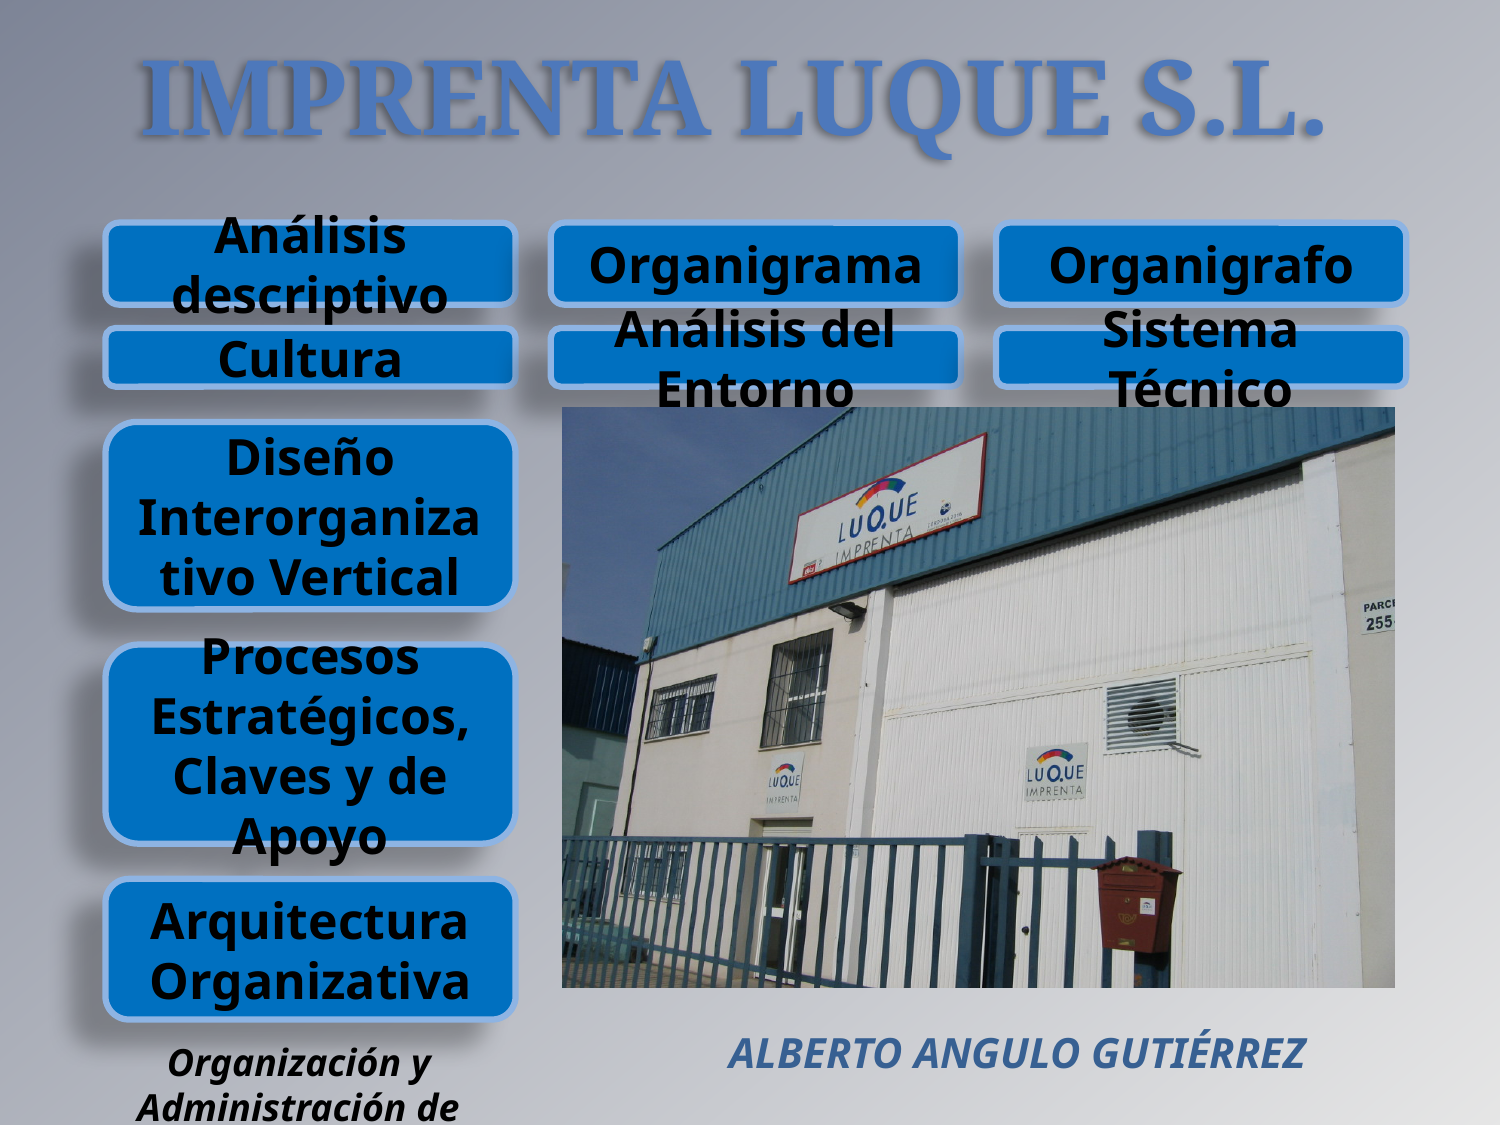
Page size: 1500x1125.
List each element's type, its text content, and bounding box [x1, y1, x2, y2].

text_box IMPRENTA LUQUE S.L. [70, 23, 1401, 164]
text_box Diseño Interorganizativo Vertical [103, 419, 518, 612]
text_box Sistema Técnico [993, 325, 1409, 389]
text_box Cultura [103, 325, 518, 389]
text_box Organigrama [548, 220, 964, 307]
text_box Organización y Administración de Empresas 2º L.A.D.E. [46, 1031, 551, 1125]
text_box Procesos Estratégicos, Claves y de Apoyo [103, 642, 518, 846]
picture [562, 406, 1395, 988]
text_box Análisis descriptivo [103, 220, 518, 307]
text_box Arquitectura Organizativa [103, 876, 518, 1022]
text_box Organigrafo [993, 220, 1409, 307]
text_box Análisis del Entorno [548, 325, 963, 389]
text_box ALBERTO ANGULO GUTIÉRREZ [714, 1019, 1372, 1085]
